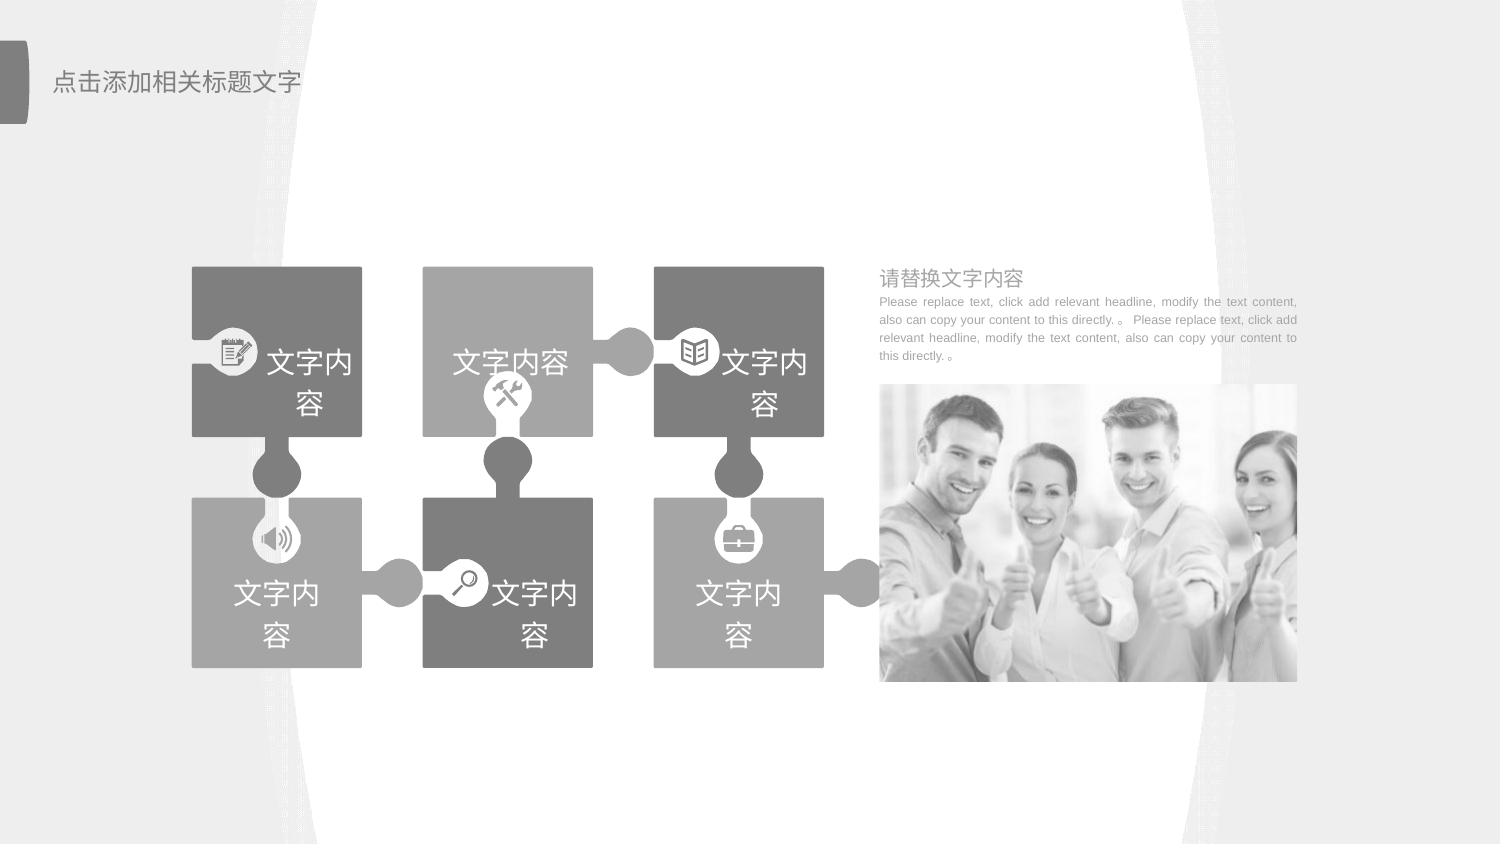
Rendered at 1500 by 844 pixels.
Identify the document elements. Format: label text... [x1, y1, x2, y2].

text_box [653, 266, 825, 498]
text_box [451, 569, 479, 597]
text_box 文字内容 [687, 568, 791, 653]
text_box 文字内容 [713, 337, 817, 422]
text_box 文字内容 [448, 337, 574, 380]
text_box [877, 383, 1299, 684]
text_box [191, 497, 423, 669]
picture [0, 0, 1500, 844]
text_box 文字内容 [225, 568, 329, 653]
text_box [422, 436, 593, 668]
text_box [261, 525, 293, 553]
text_box Please replace text, click add relevant headline, modify the text content, also can copy your content to this directly.。Please replace text, click add relevant headline, modify the text content, also can copy your content to this directly.。 [879, 291, 1297, 364]
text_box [221, 338, 253, 366]
text_box [723, 525, 755, 543]
text_box [422, 266, 654, 437]
text_box [723, 544, 754, 552]
text_box [492, 380, 523, 407]
text_box 请替换文字内容 [879, 260, 1066, 291]
text_box [191, 266, 363, 498]
text_box [653, 497, 877, 669]
text_box 文字内容 [258, 336, 362, 421]
text_box 文字内容 [483, 568, 587, 653]
text_box [681, 338, 709, 366]
